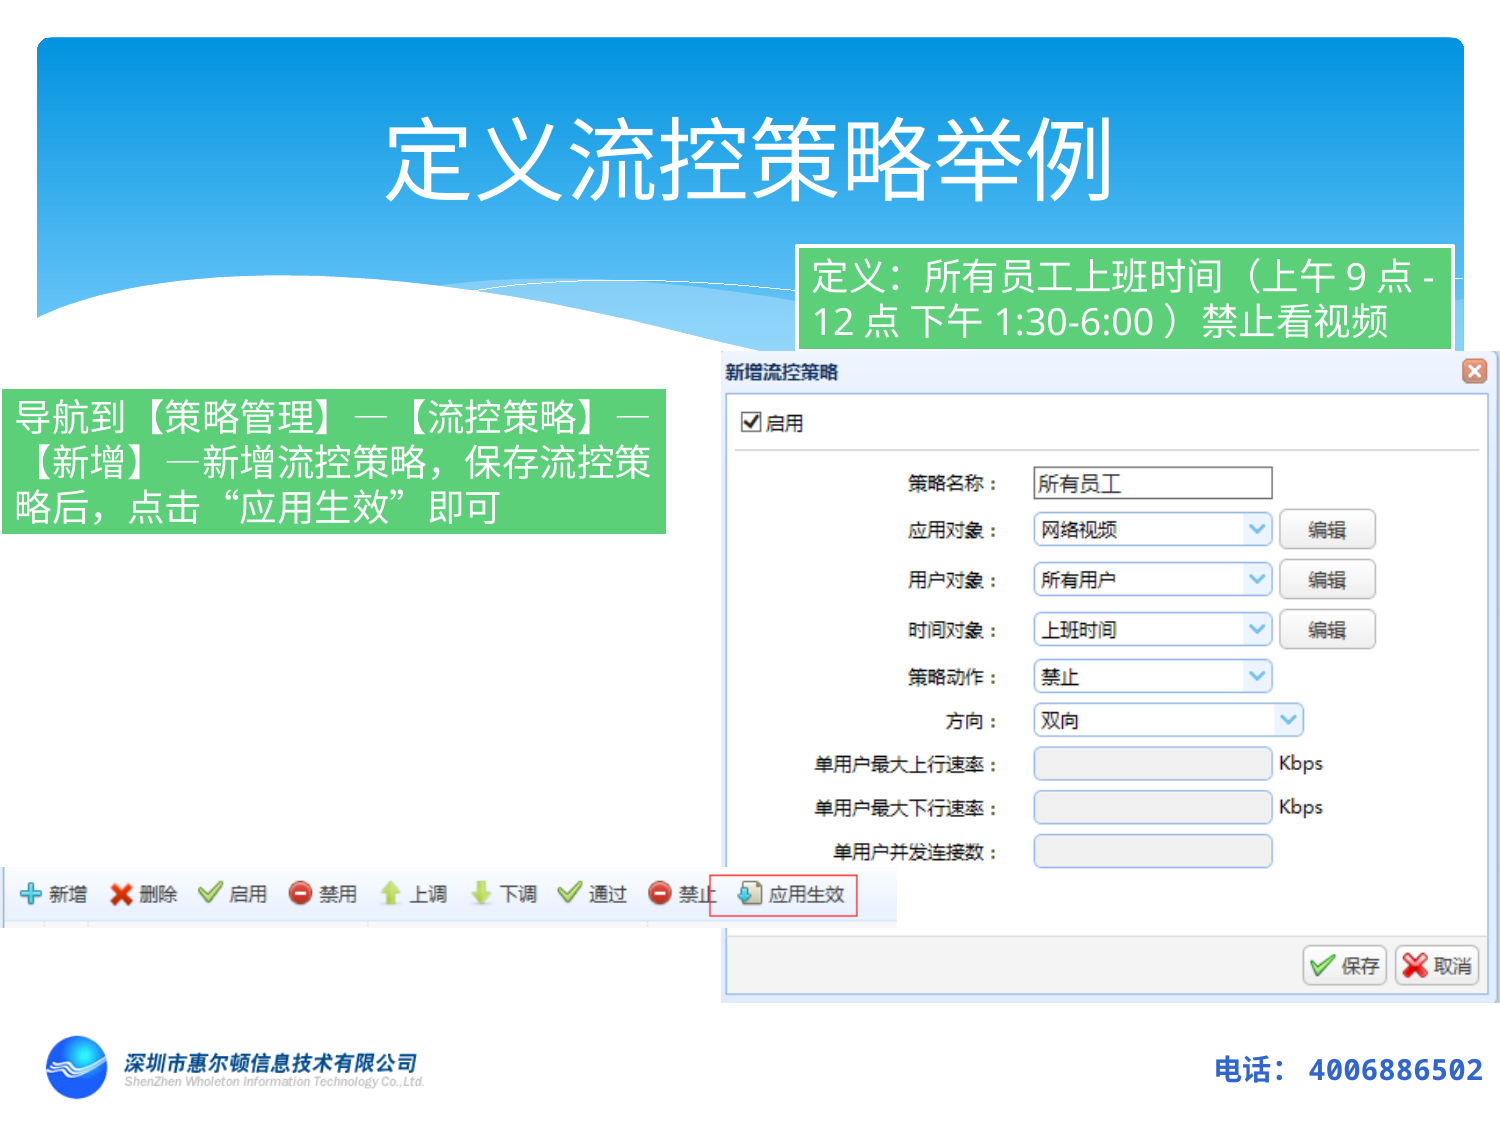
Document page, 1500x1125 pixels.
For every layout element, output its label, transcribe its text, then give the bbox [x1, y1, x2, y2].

picture [24, 1024, 438, 1110]
text_box 导航到【策略管理】—【流控策略】—【新增】—新增流控策略，保存流控策略后，点击“应用生效”即可 [0, 385, 670, 538]
picture [0, 351, 1500, 1004]
text_box 定义：所有员工上班时间（上午9点-12点 下午1:30-6:00）禁止看视频 [795, 244, 1455, 349]
title 定义流控策略举例 [74, 55, 1426, 262]
